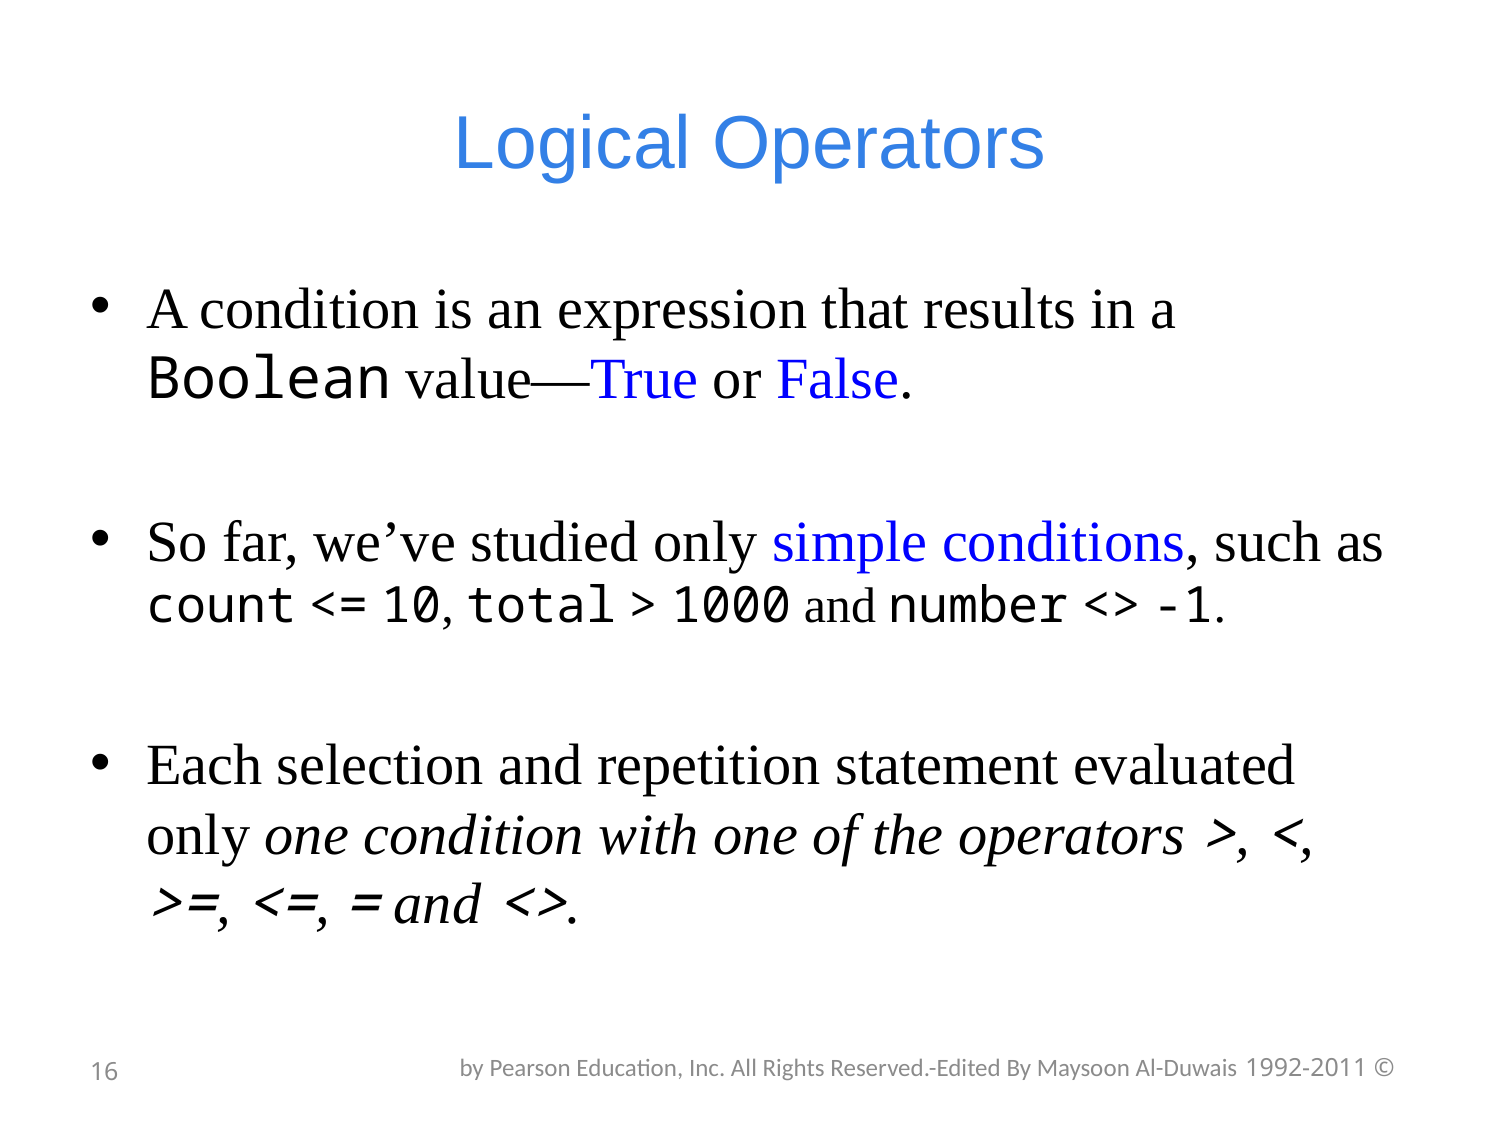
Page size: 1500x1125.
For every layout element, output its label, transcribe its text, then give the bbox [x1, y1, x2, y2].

slide_number 16 [75, 1042, 425, 1103]
title Logical Operators [75, 45, 1425, 233]
list A condition is an expression that results in a Boolean value—True or False. So far, we’ve studied only simple conditions, such as count <= 10, total > 1000 and number <> -1. Each selection and repetition statement evaluated only one condition with one of the operators >, <, >=, <=, = and <>. [75, 262, 1425, 1005]
footer © 1992-2011 by Pearson Education, Inc. All Rights Reserved.-Edited By Maysoon Al-Duwais [431, 1046, 1424, 1087]
